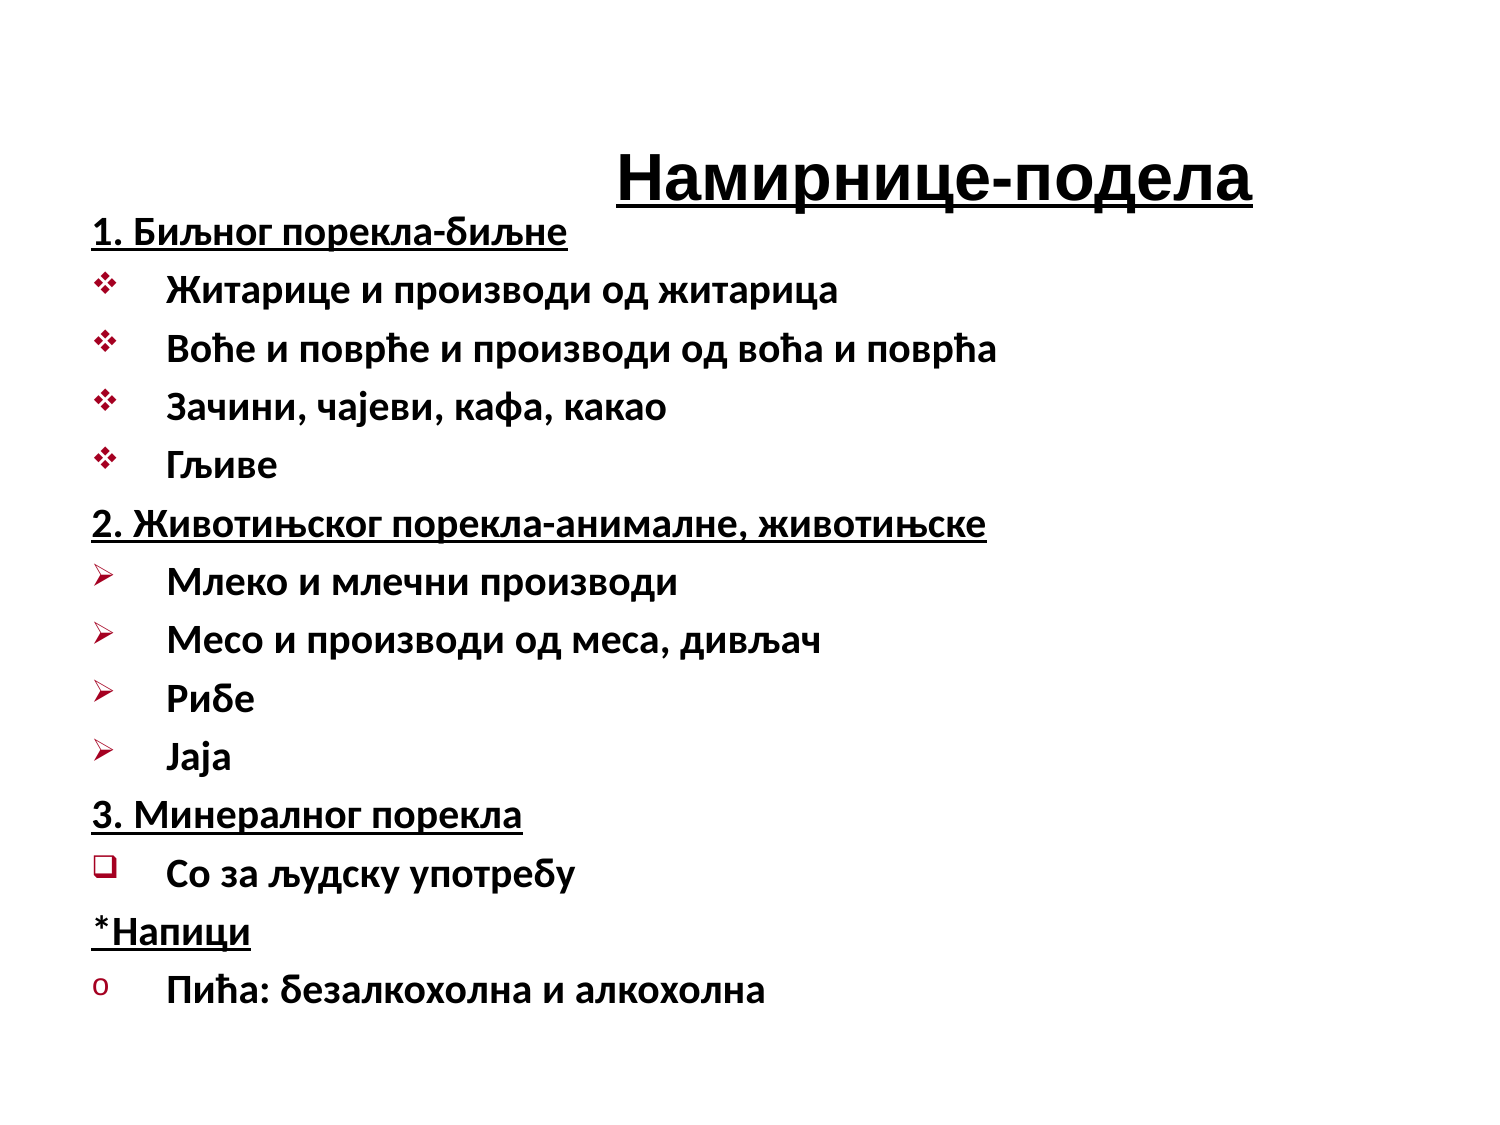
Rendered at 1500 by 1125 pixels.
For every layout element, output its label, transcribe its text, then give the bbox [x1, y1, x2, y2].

text_box 1. Биљног порекла-биљне Житарице и производи од житарица Воће и поврће и производи од воћа и поврћа Зачини, чајеви, кафа, какао Гљиве 2. Животињског порекла-анималне, животињске Млеко и млечни производи Месо и производи од меса, дивљач Рибе Јаја 3. Минералног порекла Со за људску употребу *Напици Пића: безалкохолна и алкохолна [76, 196, 1427, 473]
text_box Намирнице-подела [369, 126, 1500, 221]
